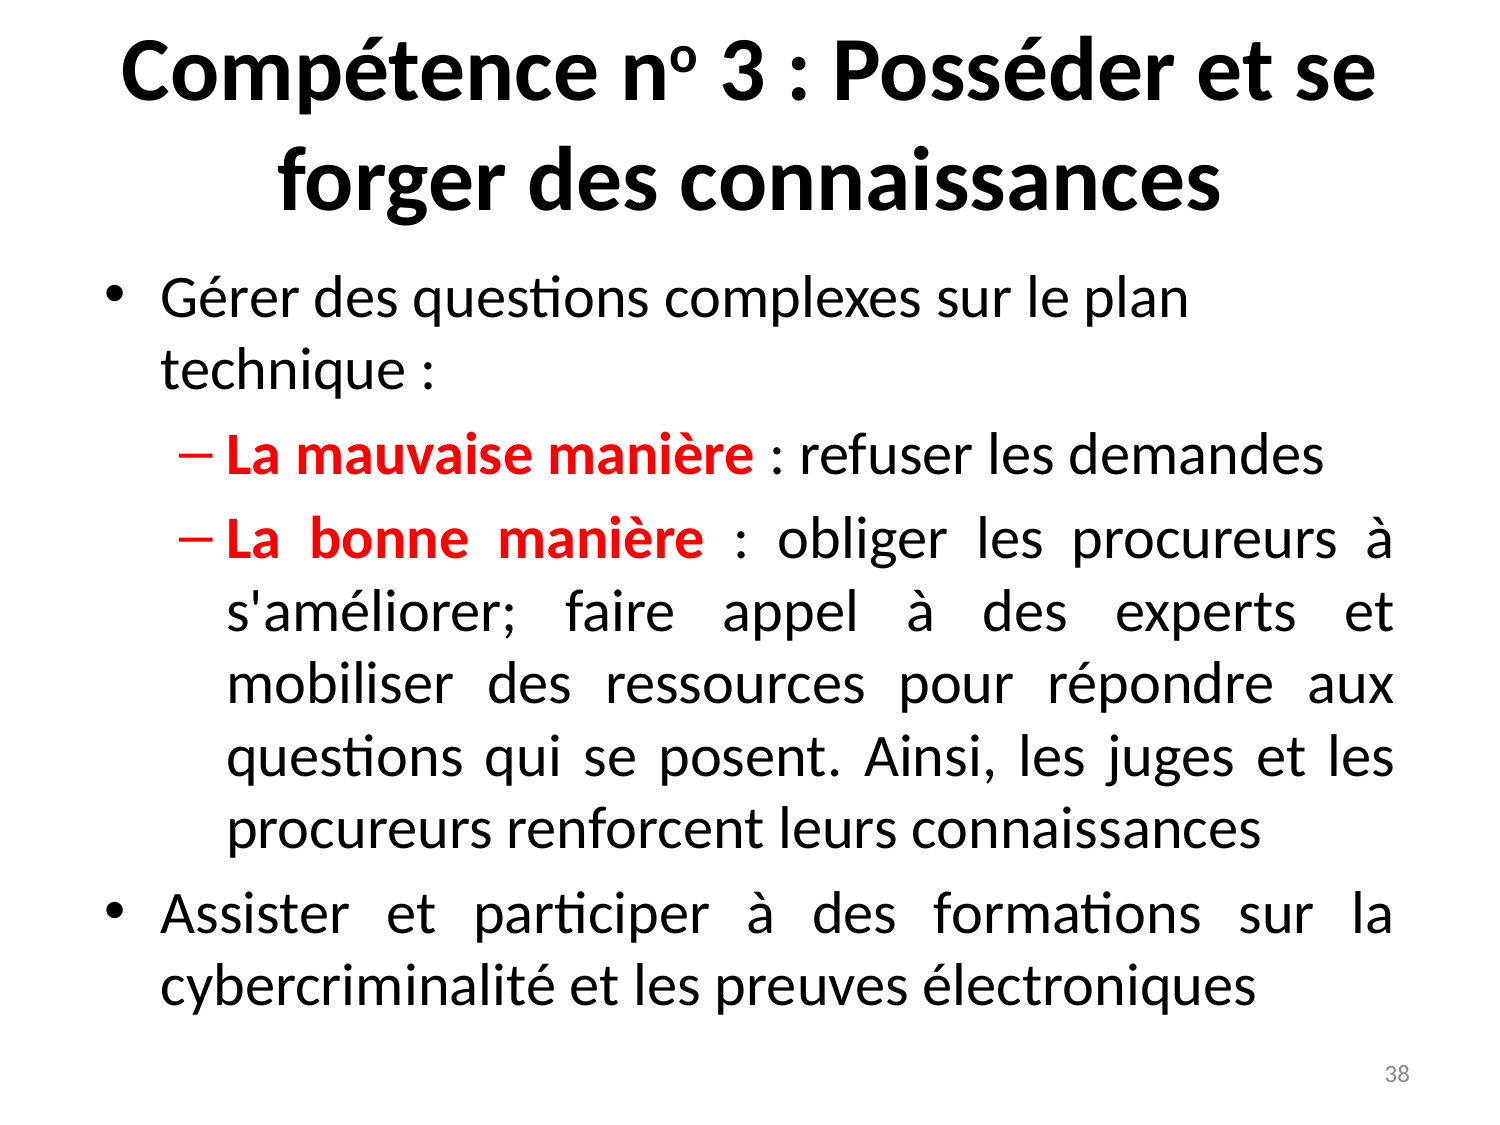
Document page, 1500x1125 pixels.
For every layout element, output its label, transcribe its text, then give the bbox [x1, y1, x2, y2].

slide_number 38 [1074, 1042, 1425, 1103]
title Compétence no 3 : Posséder et se forger des connaissances [75, 24, 1425, 213]
text_box Gérer des questions complexes sur le plan technique : La mauvaise manière : refuser les demandes La bonne manière : obliger les procureurs à s'améliorer; faire appel à des experts et mobiliser des ressources pour répondre aux questions qui se posent. Ainsi, les juges et les procureurs renforcent leurs connaissances Assister et participer à des formations sur la cybercriminalité et les preuves électroniques [89, 249, 1411, 1125]
